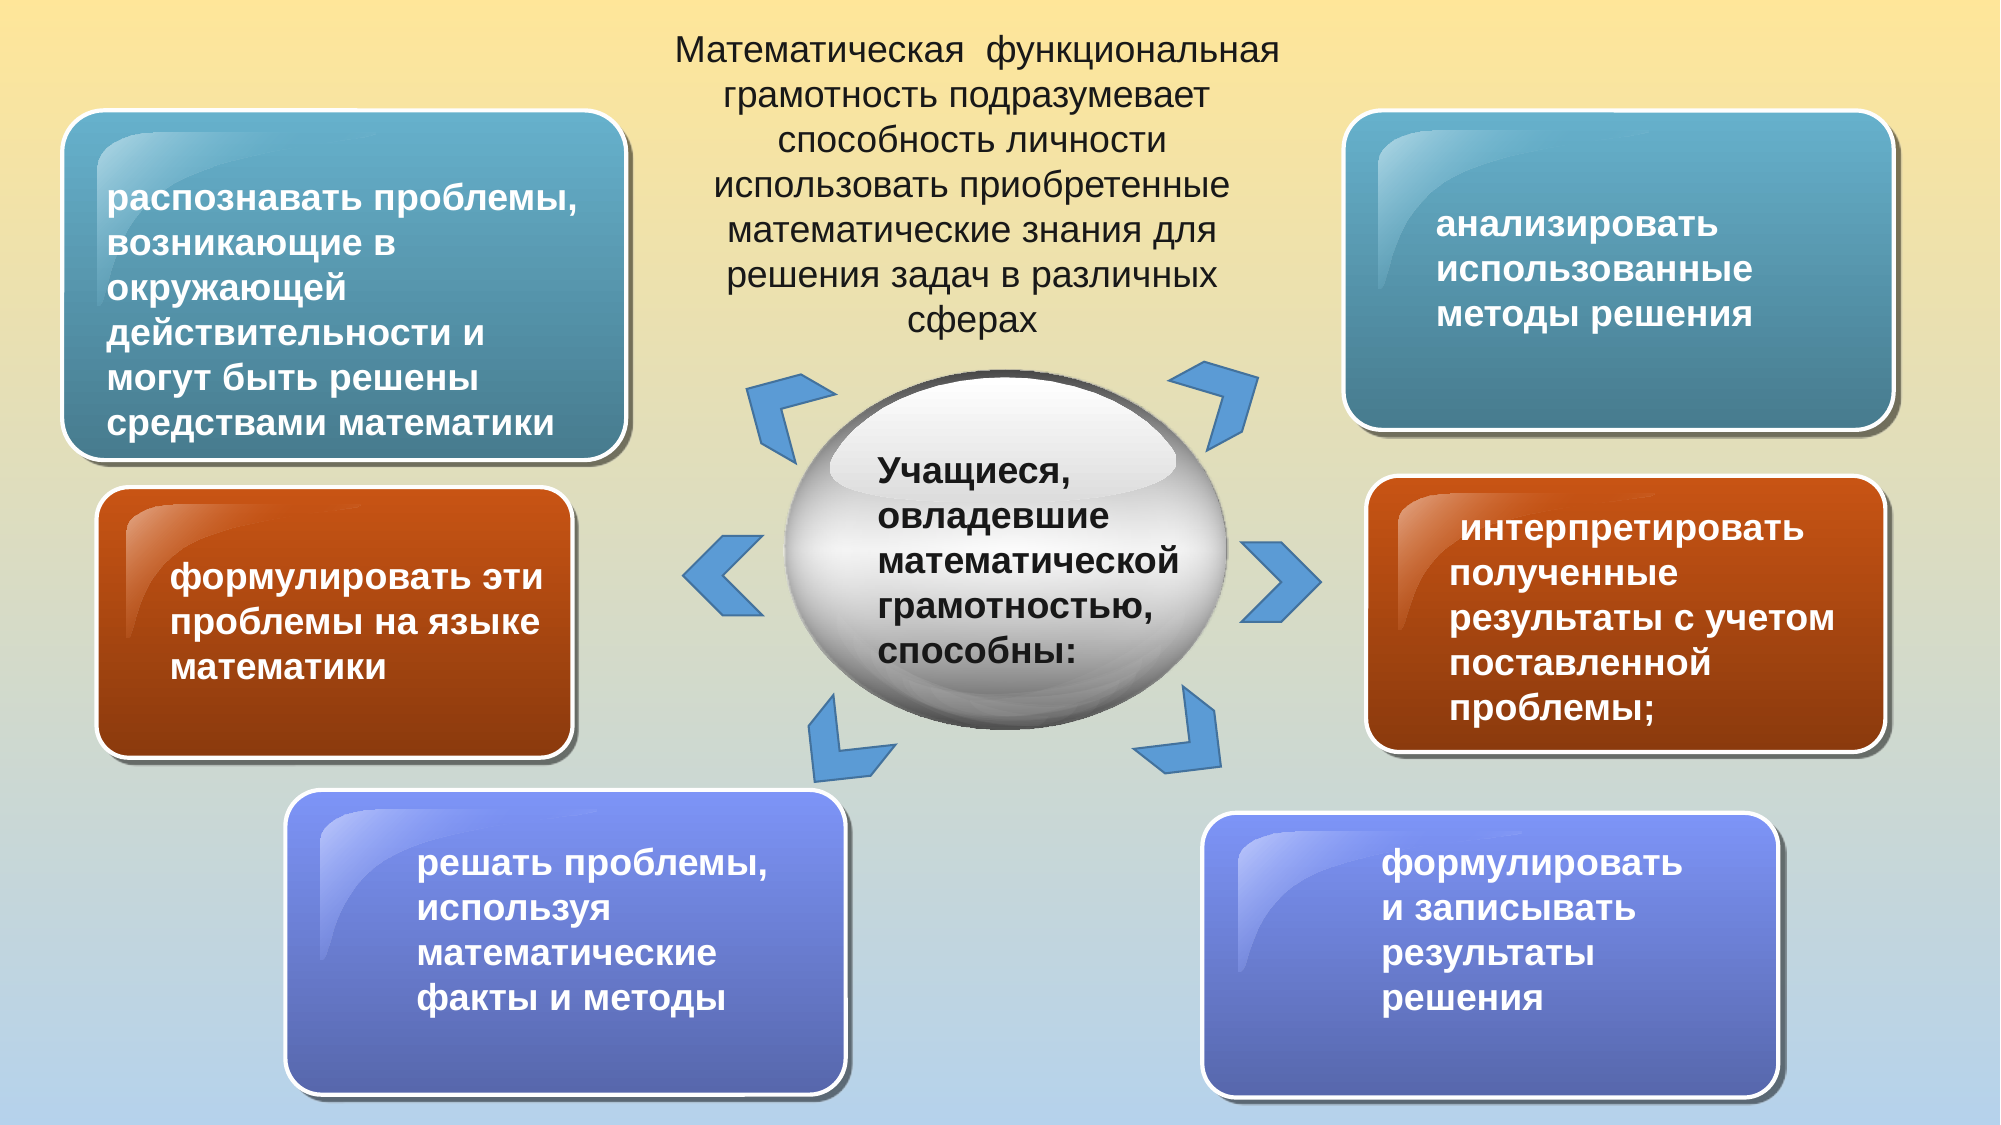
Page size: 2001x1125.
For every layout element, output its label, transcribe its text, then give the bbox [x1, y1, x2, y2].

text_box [1343, 110, 1894, 430]
text_box [745, 378, 783, 458]
text_box [1239, 541, 1323, 623]
text_box [1131, 730, 1223, 775]
text_box формулировать эти проблемы на языке математики [573, 544, 603, 740]
text_box [1188, 360, 1260, 440]
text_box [285, 789, 846, 1095]
text_box [681, 534, 765, 617]
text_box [1366, 475, 1886, 752]
text_box интерпретировать полученные результаты с учетом поставленной проблемы; [1434, 752, 1886, 781]
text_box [783, 369, 1229, 730]
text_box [96, 487, 573, 758]
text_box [1202, 812, 1779, 1098]
text_box Математическая функциональная грамотность подразумевает способность личности использовать приобретенные математические знания для решения задач в различных сферах [646, 17, 1298, 393]
text_box [807, 730, 898, 784]
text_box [62, 110, 627, 461]
